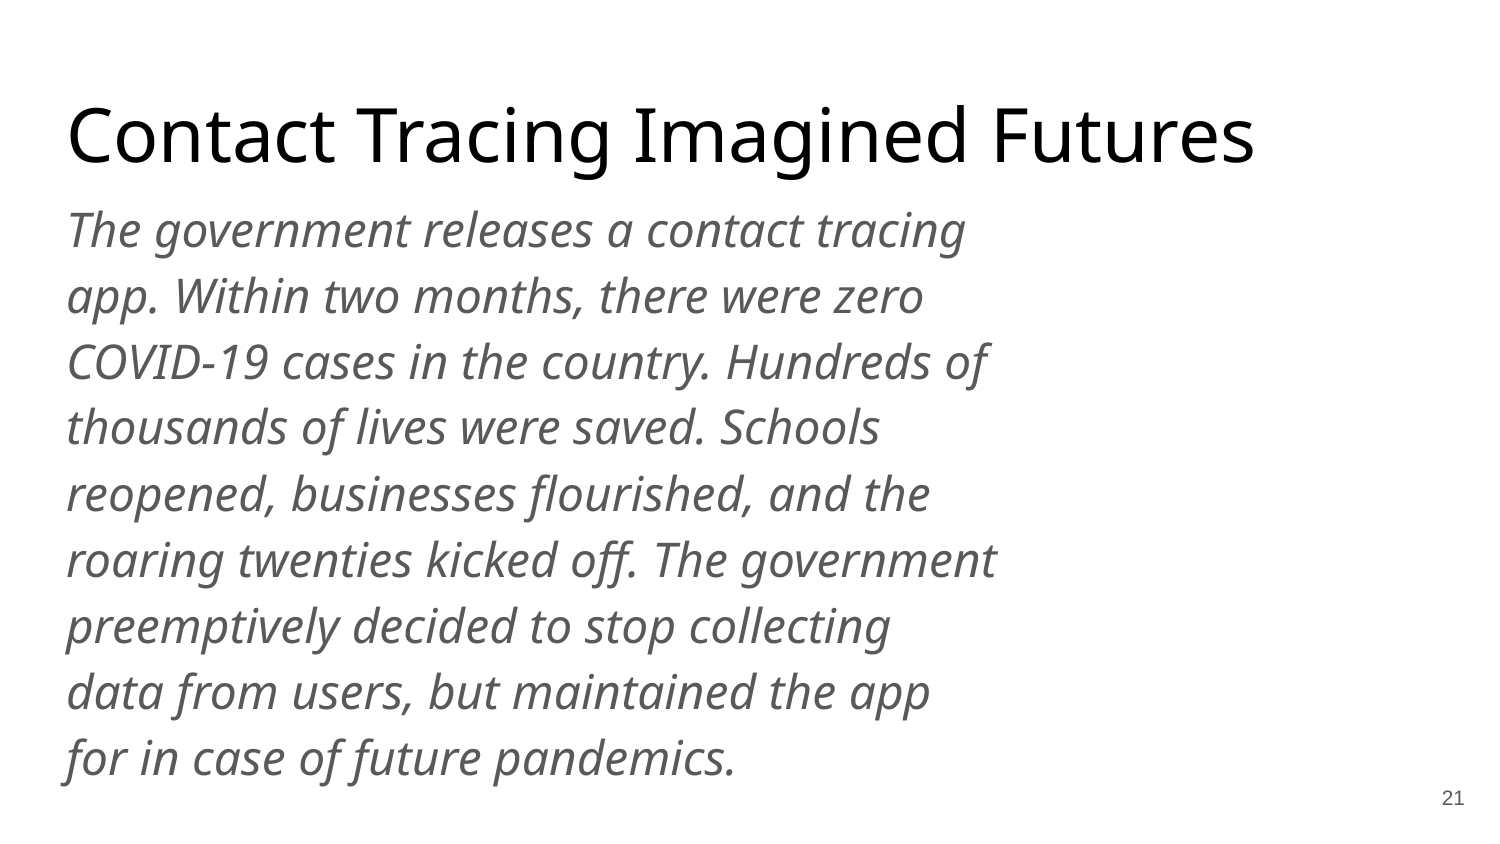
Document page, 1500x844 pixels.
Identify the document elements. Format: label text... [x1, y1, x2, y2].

list The government releases a contact tracing app. Within two months, there were zero COVID-19 cases in the country. Hundreds of thousands of lives were saved. Schools reopened, businesses flourished, and the roaring twenties kicked off. The government preemptively decided to stop collecting data from users, but maintained the app for in case of future pandemics. [51, 201, 1016, 774]
slide_number 21 [1389, 764, 1480, 830]
title Contact Tracing Imagined Futures [51, 72, 1449, 167]
